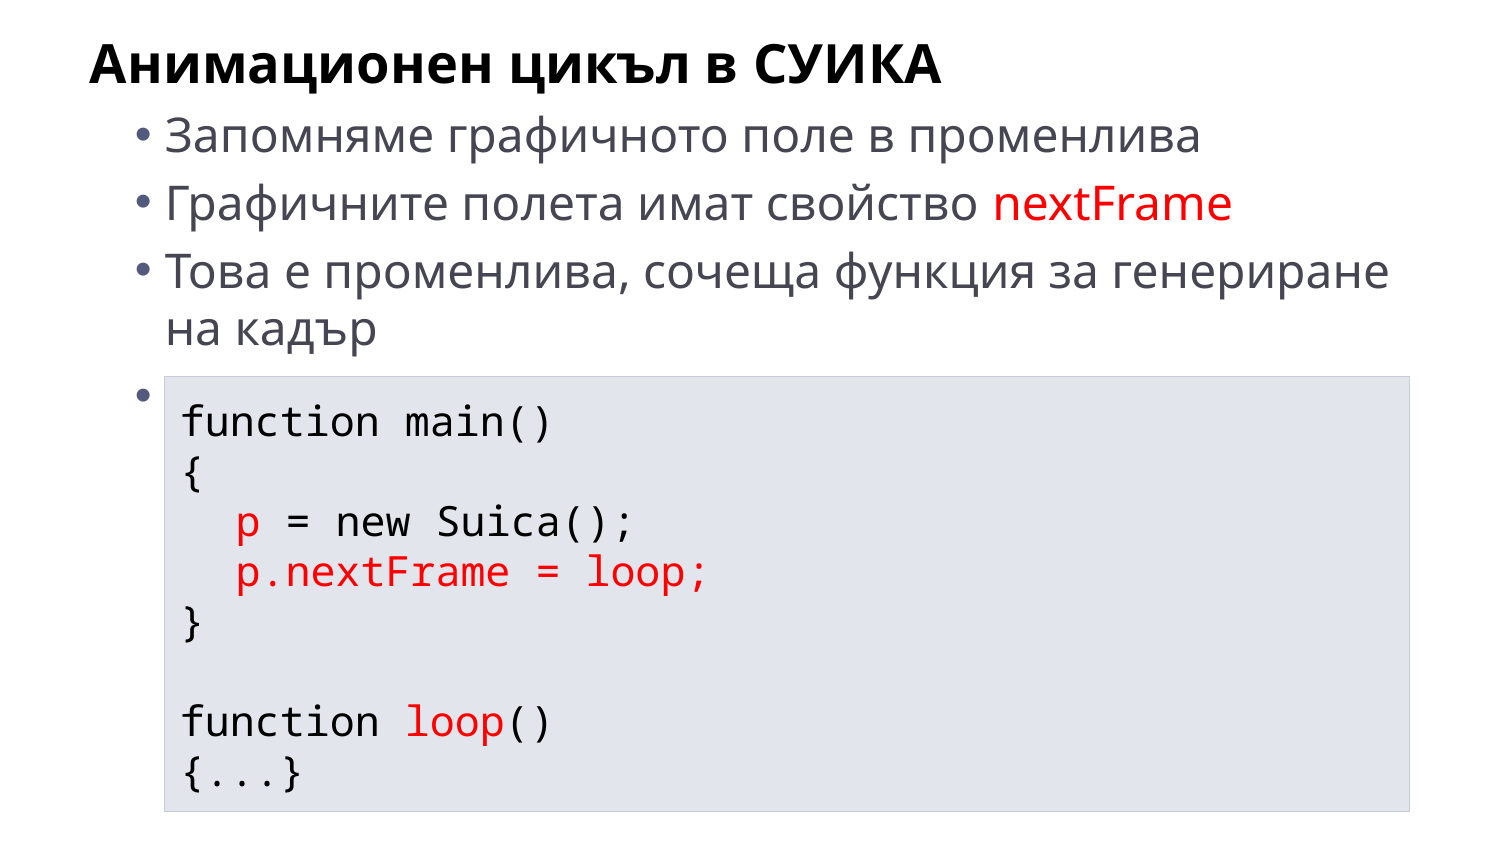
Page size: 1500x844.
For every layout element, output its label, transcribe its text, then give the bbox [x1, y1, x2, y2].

text_box function main() { p = new Suica(); p.nextFrame = loop; } function loop() {...} [164, 376, 1410, 812]
list Анимационен цикъл в СУИКА Запомняме графичното поле в променлива Графичните полета имат свойство nextFrame Това е променлива, сочеща функция за генериране на кадър Извиква се автоматично, когато браузърът разреши [75, 21, 1475, 835]
